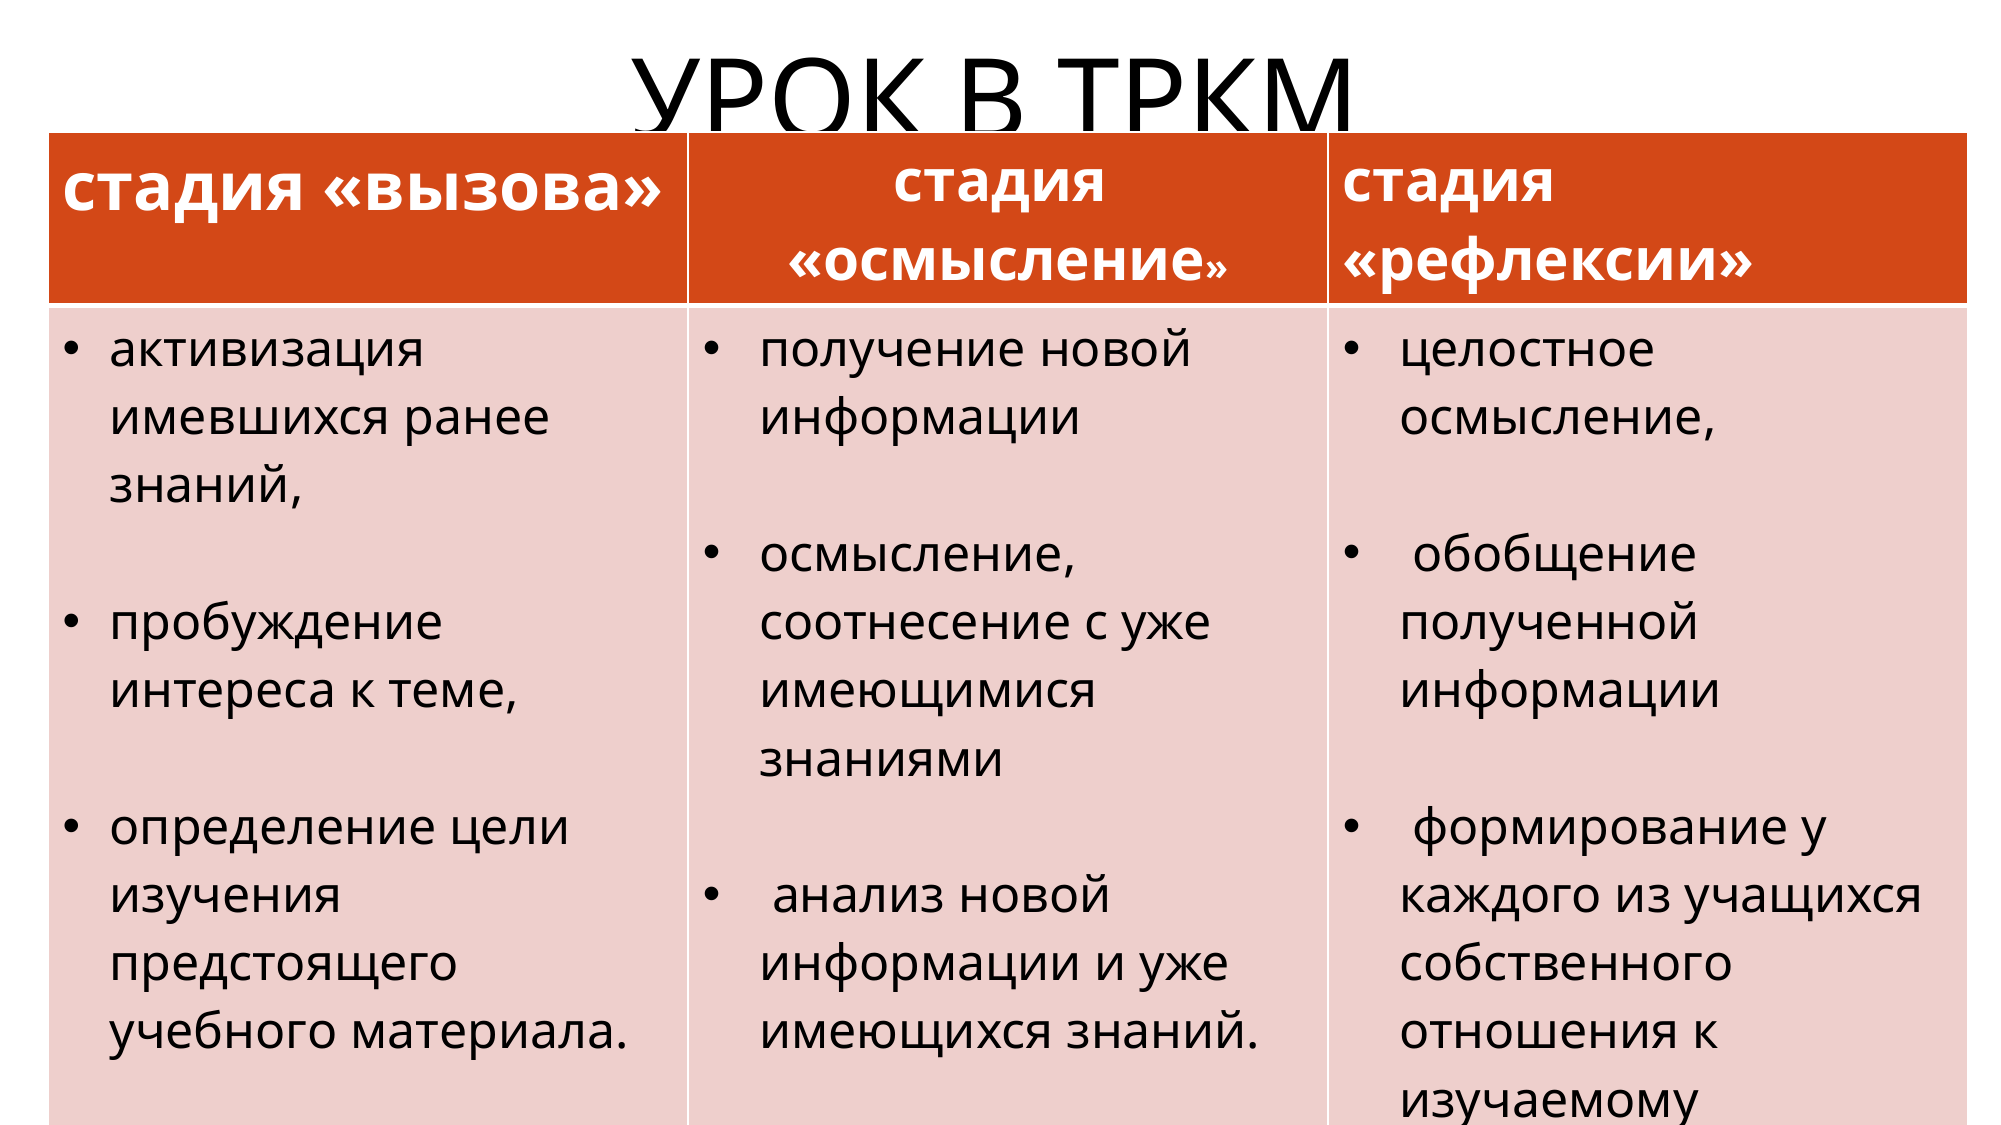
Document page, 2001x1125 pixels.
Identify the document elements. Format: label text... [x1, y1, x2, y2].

table_header стадия «осмысление» [689, 133, 1327, 303]
title Урок в ТРКМ [163, 0, 1826, 131]
table_header стадия «рефлексии» [1329, 133, 1967, 303]
table_cell целостное осмысление, обобщение полученной информации формирование у каждого из учащихся собственного отношения к изучаемому материалу Индивидуальная или групповая работа [1329, 308, 1967, 1125]
table_cell активизация имевшихся ранее знаний, пробуждение интереса к теме, определение цели изучения предстоящего учебного материала. Индивидуальная работа [49, 308, 687, 1125]
table_header стадия «вызова» [49, 133, 687, 303]
table_cell получение новой информации осмысление, соотнесение с уже имеющимися знаниями анализ новой информации и уже имеющихся знаний. Индивидуальная, парная работа [689, 308, 1327, 1125]
